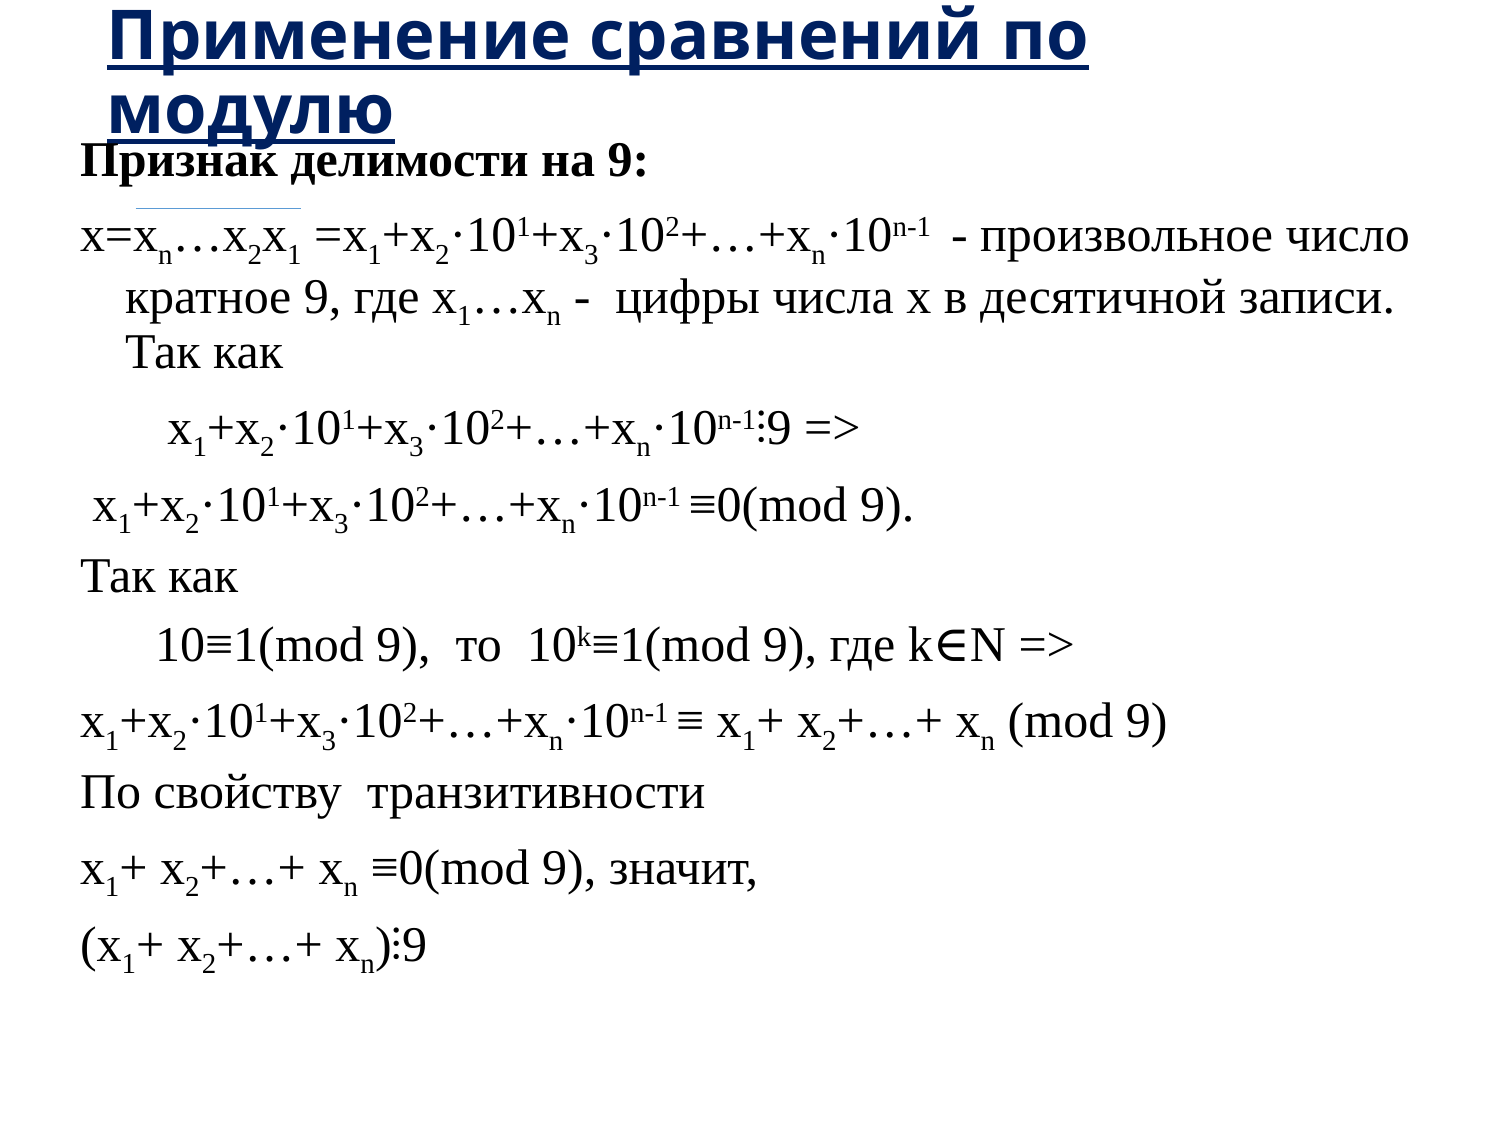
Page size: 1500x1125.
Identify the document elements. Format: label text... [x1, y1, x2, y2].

title Применение сравнений по модулю [91, 0, 1386, 125]
list Признак делимости на 9: x=xn…x2x1 =x1+x2·101+x3·102+…+xn·10n-1 - произвольное число кратное 9, где x1…xn - цифры числа x в десятичной записи. Так как x1+x2·101+x3·102+…+xn·10n-1⋮9 => x1+x2·101+x3·102+…+xn·10n-1 ≡0(mod 9). Так как 10≡1(mod 9), то 10k≡1(mod 9), где k∈N => x1+x2·101+x3·102+…+xn·10n-1 ≡ x1+ x2+…+ xn (mod 9) По свойству транзитивности x1+ x2+…+ xn ≡0(mod 9), значит, (x1+ x2+…+ xn)⋮9 [64, 125, 1460, 1000]
